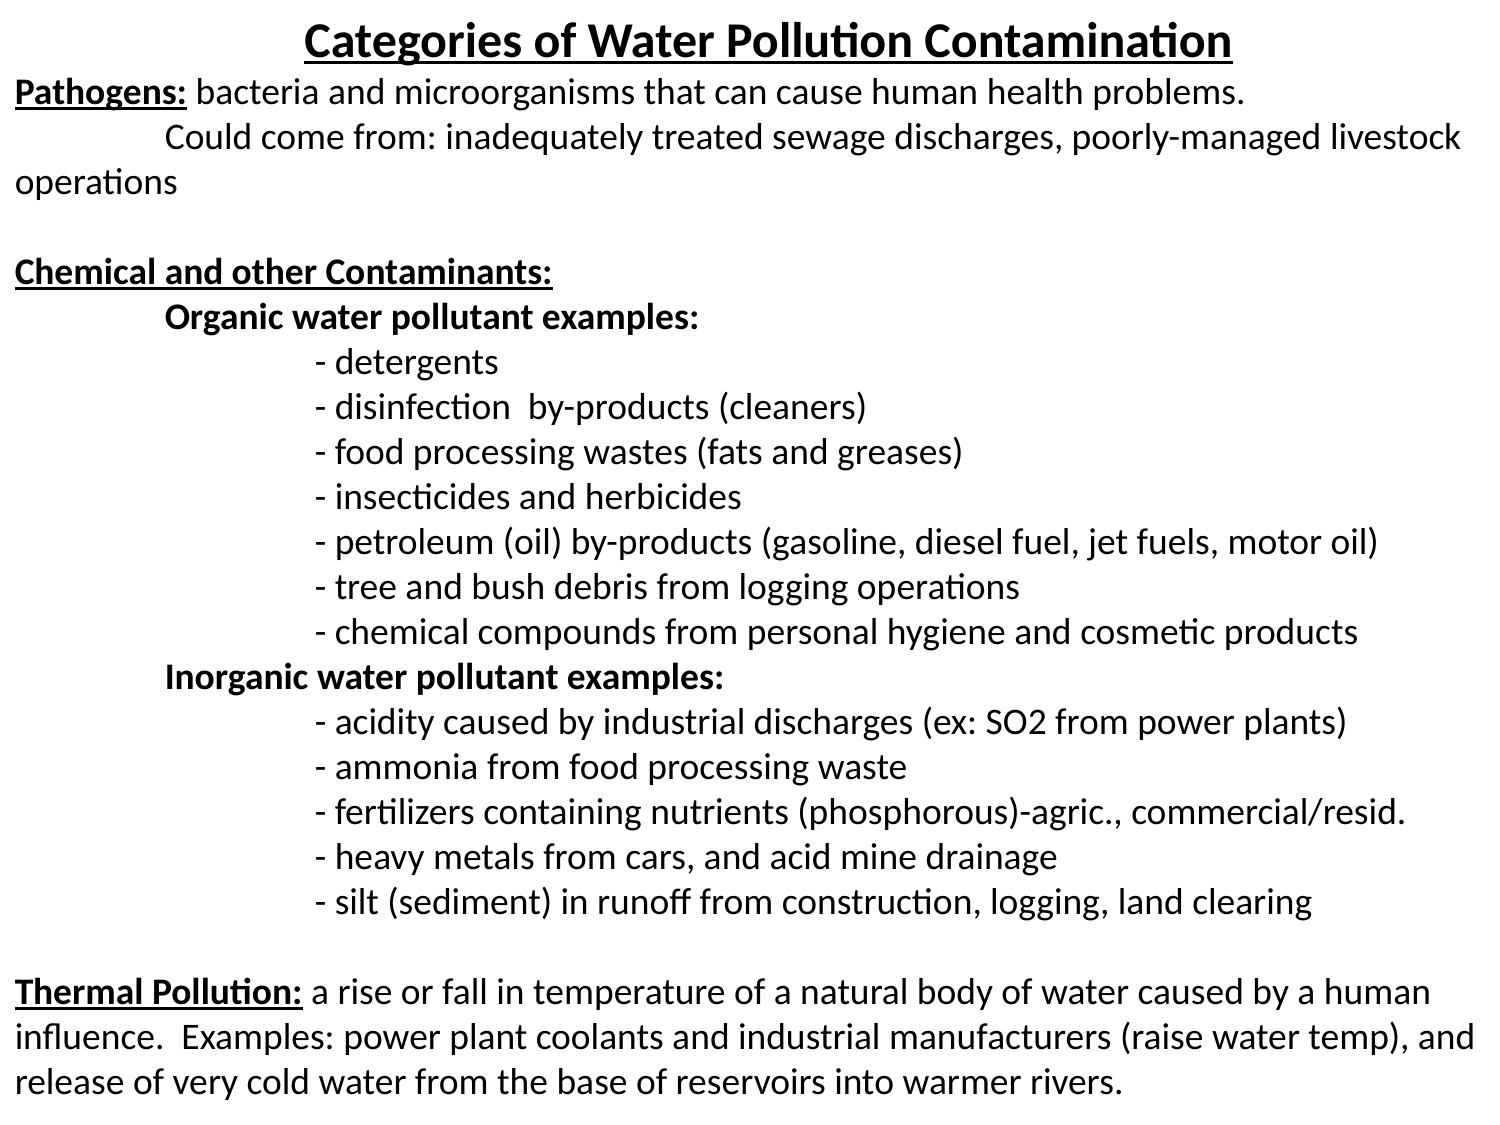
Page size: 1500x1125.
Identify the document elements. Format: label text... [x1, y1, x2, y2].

text_box Categories of Water Pollution Contamination Pathogens: bacteria and microorganisms that can cause human health problems. Could come from: inadequately treated sewage discharges, poorly-managed livestock operations Chemical and other Contaminants: Organic water pollutant examples: - detergents - disinfection by-products (cleaners) - food processing wastes (fats and greases) - insecticides and herbicides - petroleum (oil) by-products (gasoline, diesel fuel, jet fuels, motor oil) - tree and bush debris from logging operations - chemical compounds from personal hygiene and cosmetic products Inorganic water pollutant examples: - acidity caused by industrial discharges (ex: SO2 from power plants) - ammonia from food processing waste - fertilizers containing nutrients (phosphorous)-agric., commercial/resid. - heavy metals from cars, and acid mine drainage - silt (sediment) in runoff from construction, logging, land clearing Thermal Pollution: a rise or fall in temperature of a natural body of water caused by a human influence. Examples: power plant coolants and industrial manufacturers (raise water temp), and release of very cold water from the base of reservoirs into warmer rivers. [0, 0, 1500, 1125]
